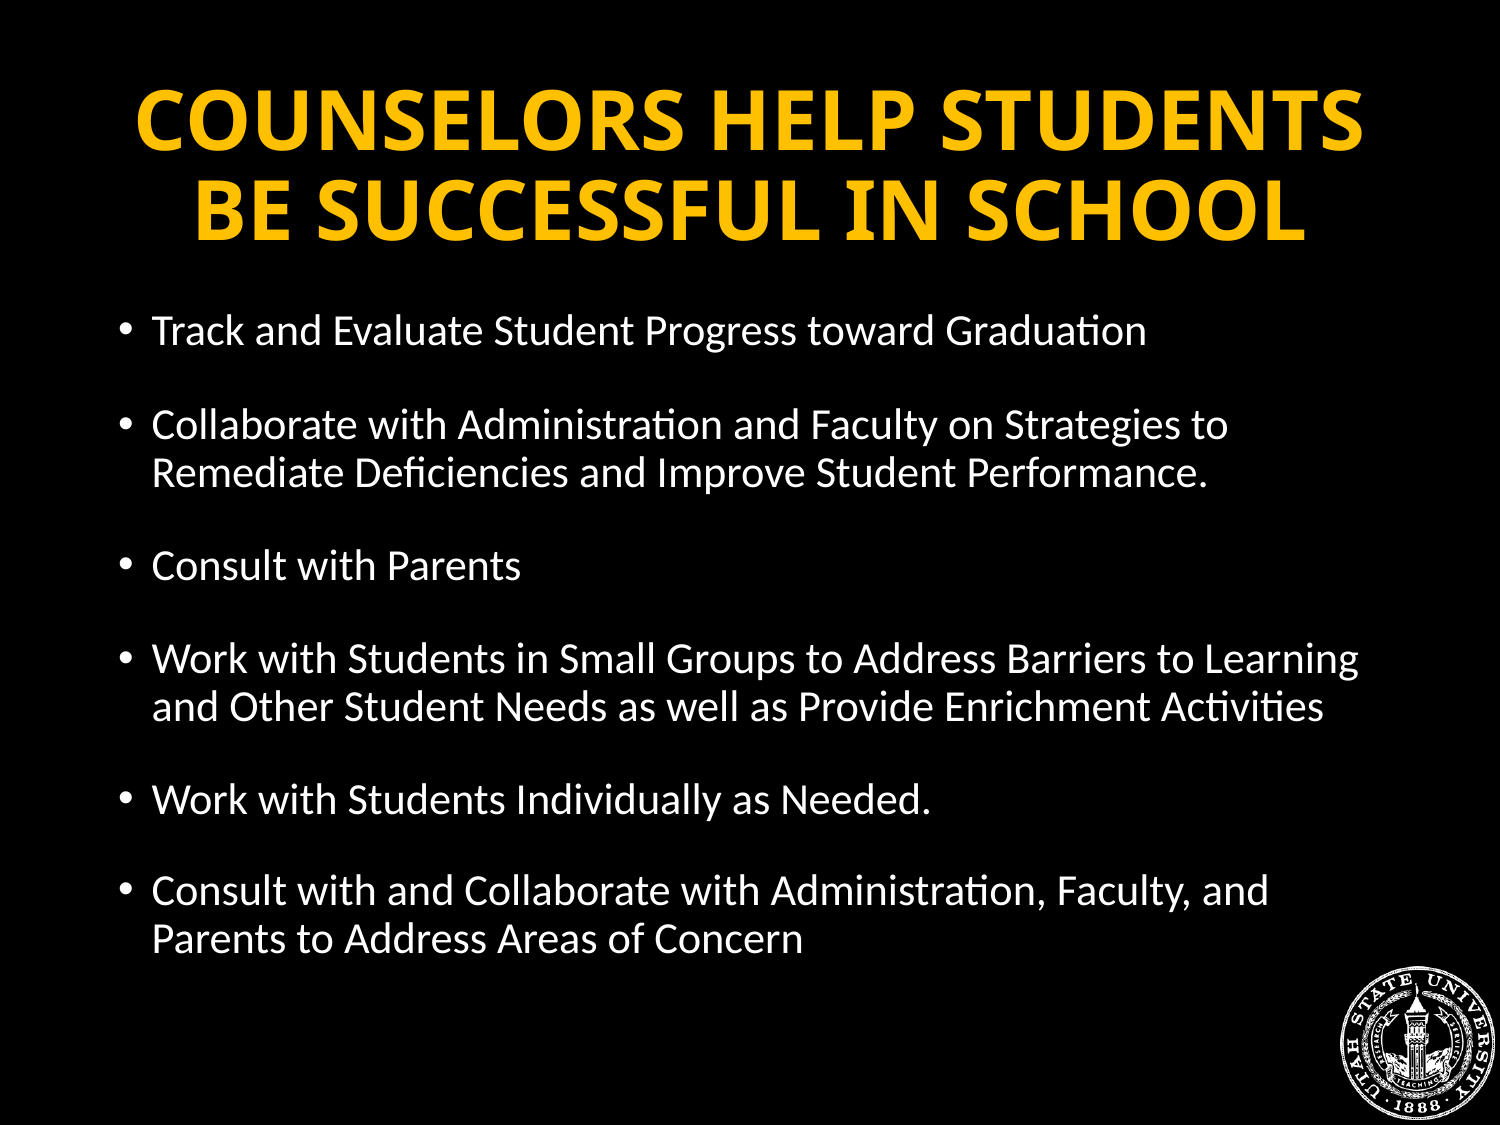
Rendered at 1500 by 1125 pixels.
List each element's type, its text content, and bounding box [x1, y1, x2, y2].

title Counselors Help Students be Successful in School [103, 59, 1397, 278]
picture [1340, 966, 1496, 1120]
list Track and Evaluate Student Progress toward Graduation Collaborate with Administration and Faculty on Strategies to Remediate Deficiencies and Improve Student Performance. Consult with Parents Work with Students in Small Groups to Address Barriers to Learning and Other Student Needs as well as Provide Enrichment Activities Work with Students Individually as Needed. Consult with and Collaborate with Administration, Faculty, and Parents to Address Areas of Concern [103, 299, 1397, 1014]
